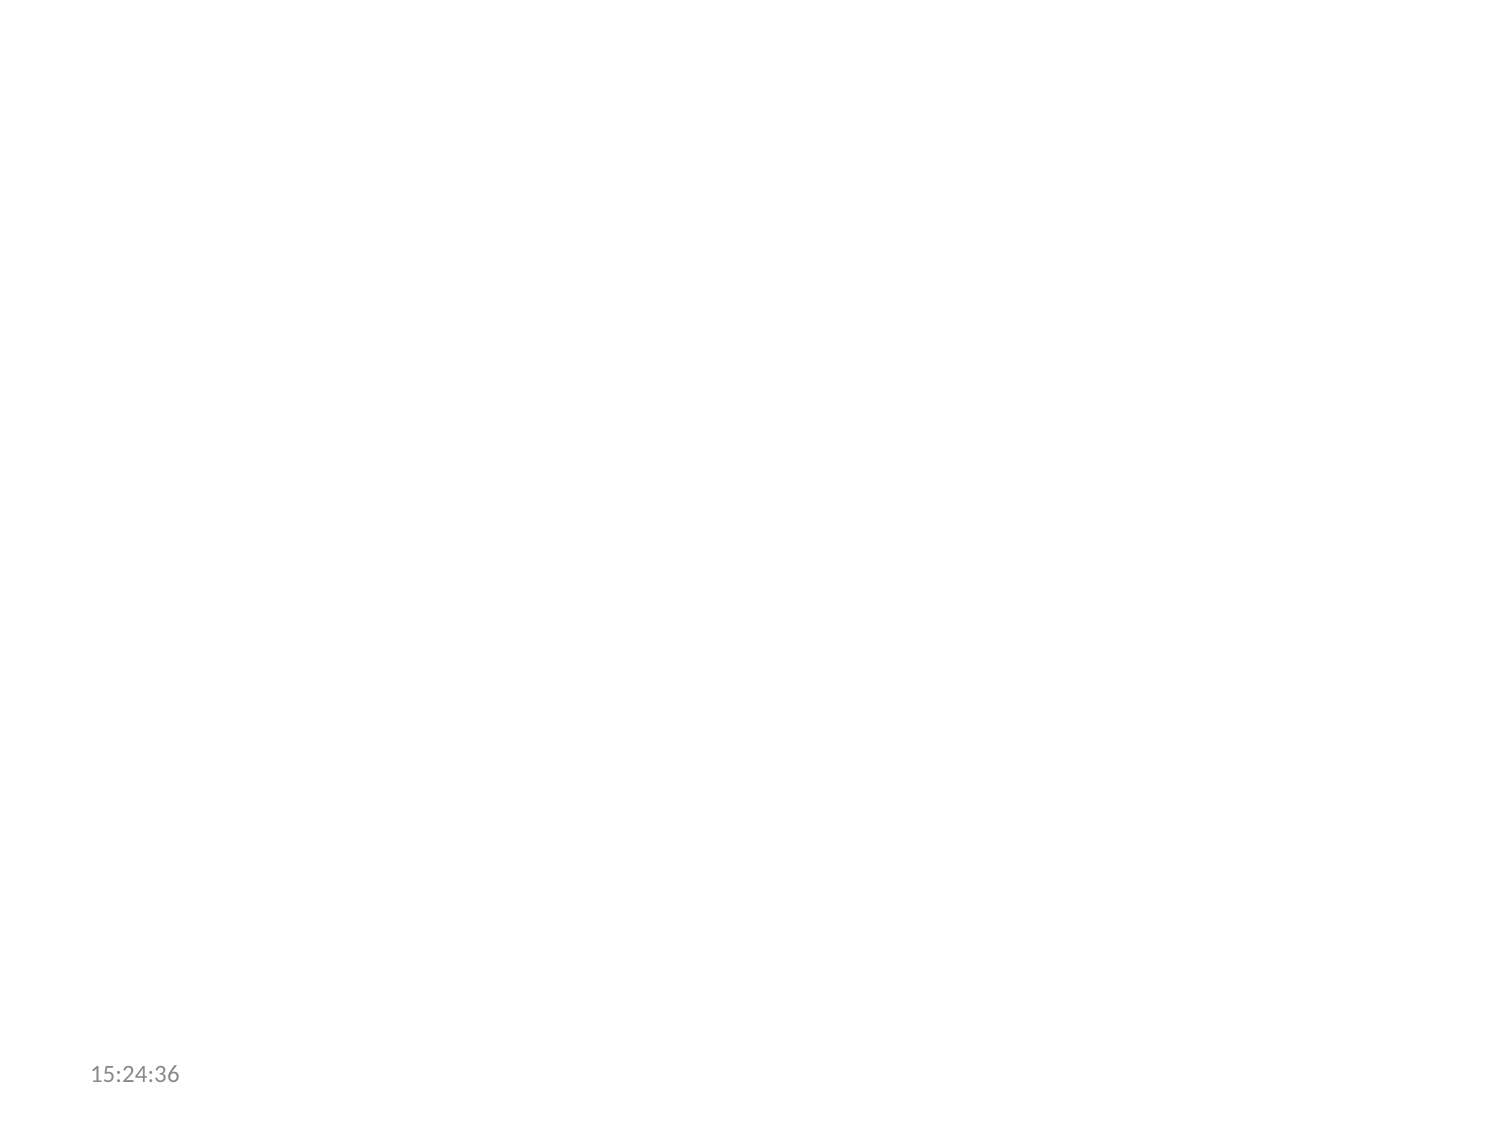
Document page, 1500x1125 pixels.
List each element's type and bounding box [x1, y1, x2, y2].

slide_number [75, 1042, 425, 1103]
